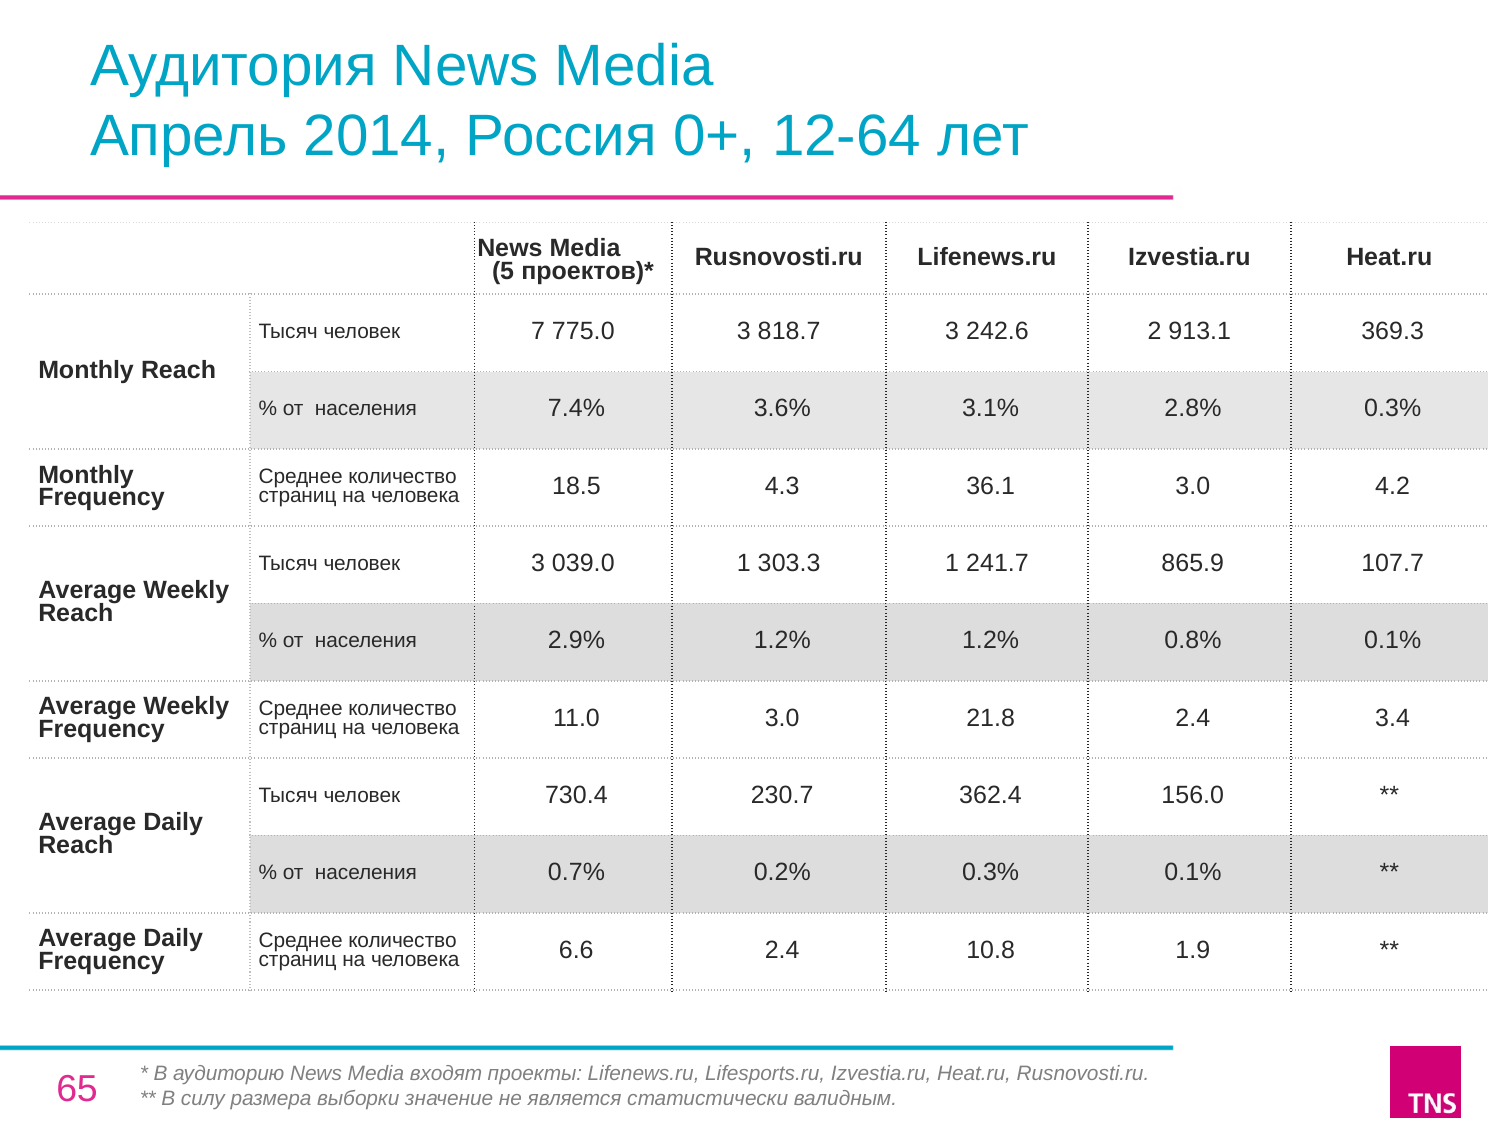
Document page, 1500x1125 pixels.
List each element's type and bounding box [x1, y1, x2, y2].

title [74, 8, 1476, 187]
table_cell [29, 294, 1488, 990]
table_header [29, 223, 1488, 294]
text_box [124, 1052, 1463, 1117]
picture [0, 0, 1500, 1125]
slide_number [40, 1055, 392, 1125]
